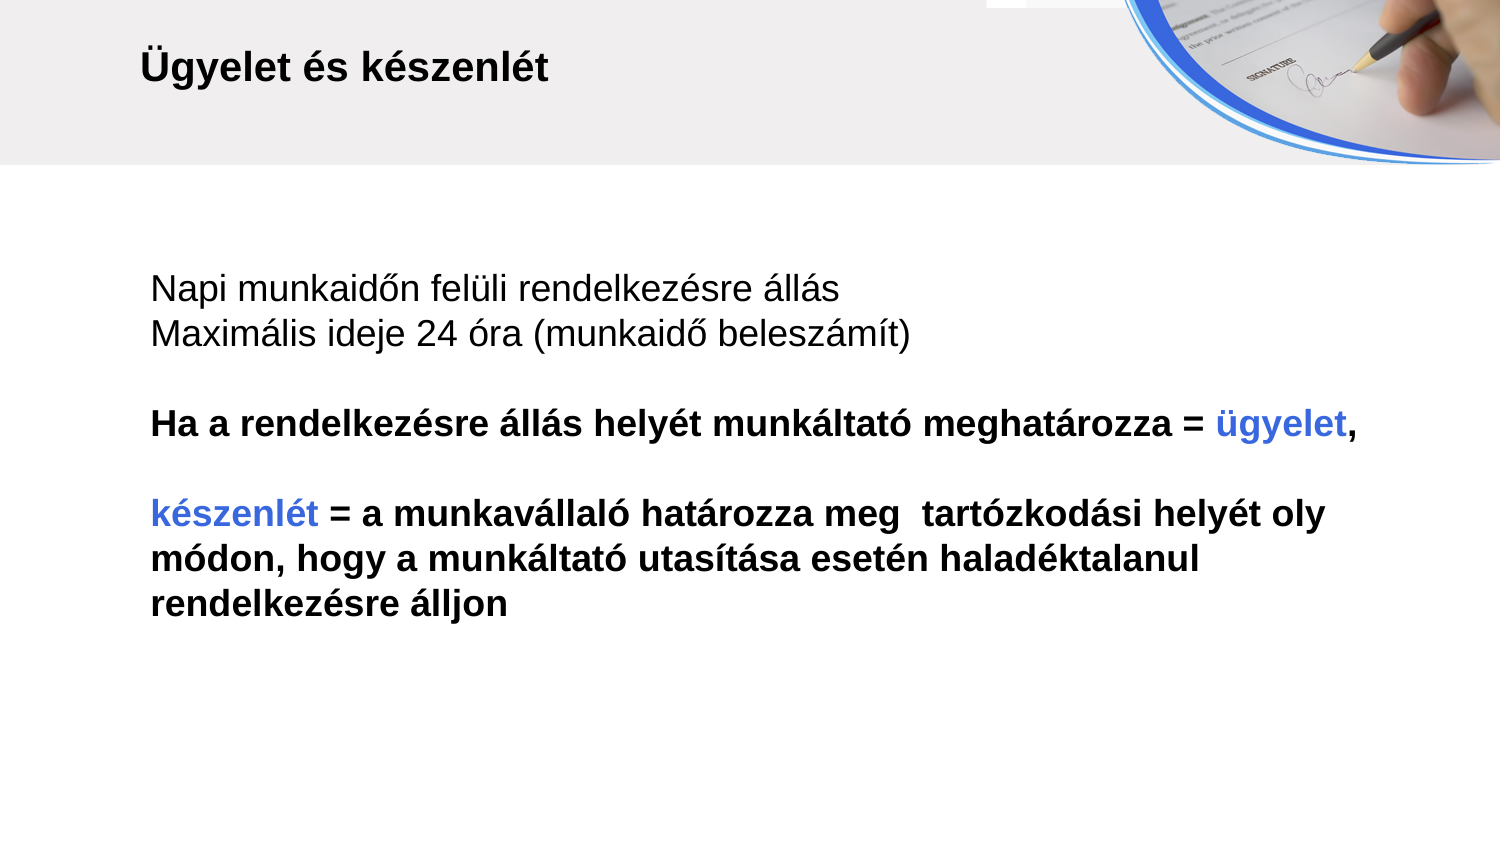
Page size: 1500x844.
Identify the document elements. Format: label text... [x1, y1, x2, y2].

picture [0, 0, 1500, 844]
text_box Ügyelet és készenlét [125, 32, 564, 97]
text_box Napi munkaidőn felüli rendelkezésre állás Maximális ideje 24 óra (munkaidő beleszámít) Ha a rendelkezésre állás helyét munkáltató meghatározza = ügyelet, készenlét = a munkavállaló határozza meg tartózkodási helyét oly módon, hogy a munkáltató utasítása esetén haladéktalanul rendelkezésre álljon [135, 256, 1409, 632]
